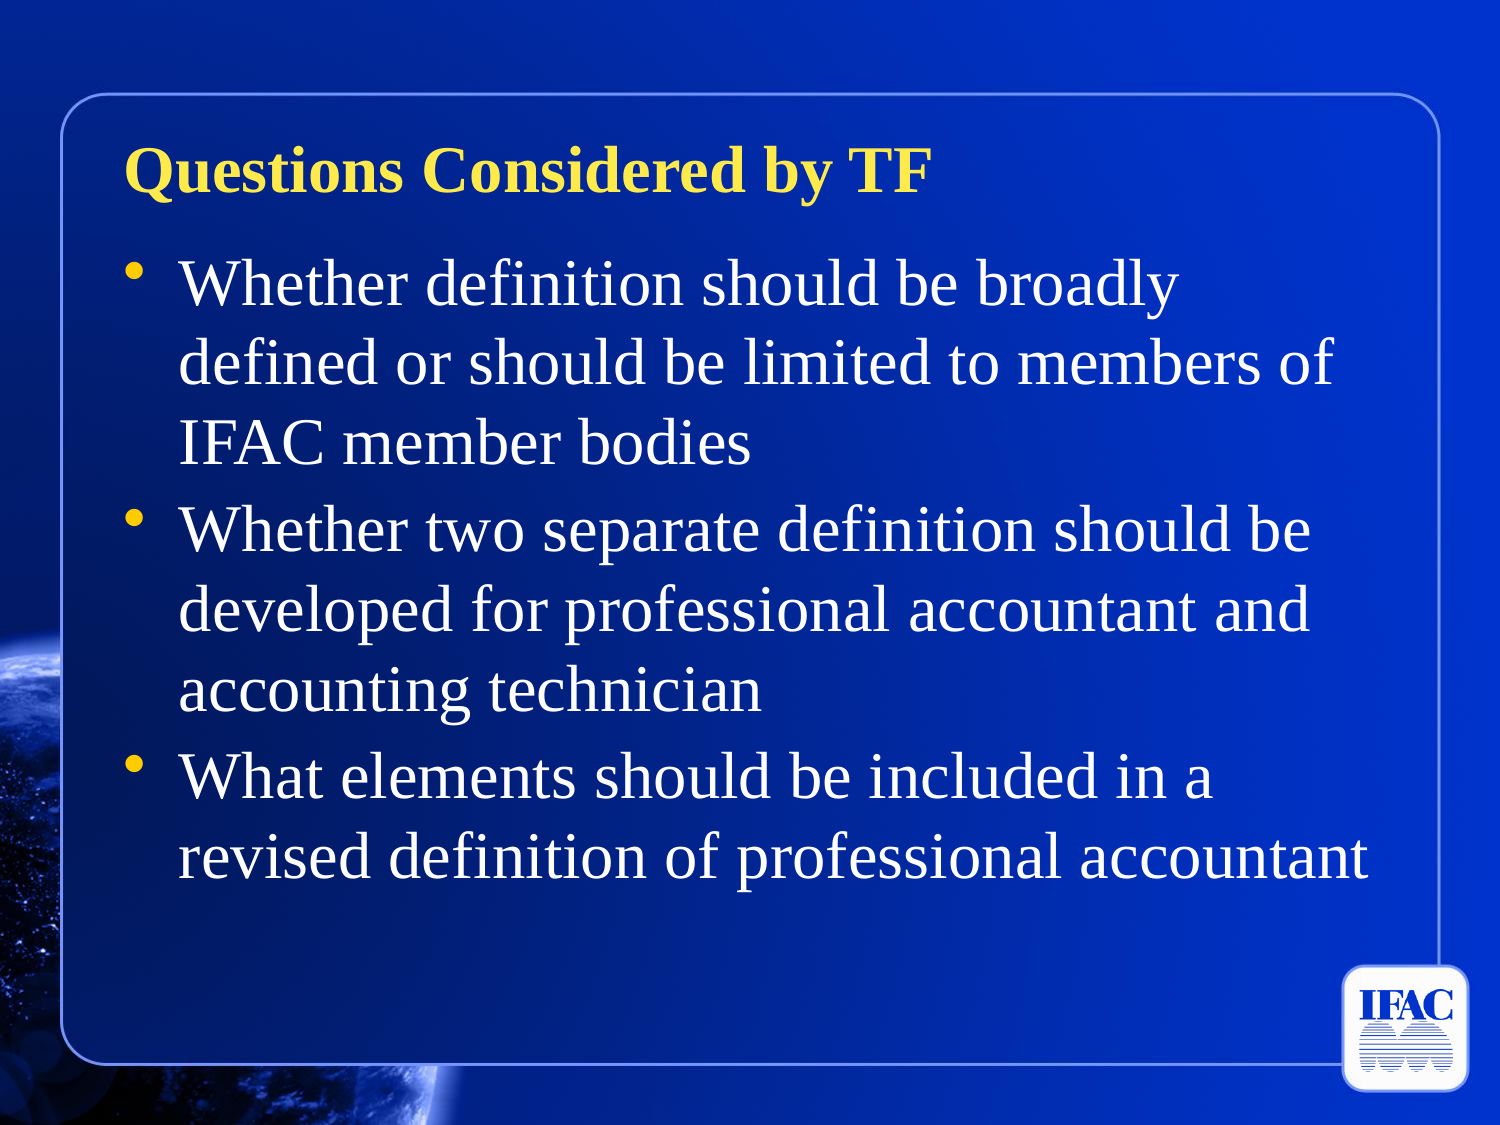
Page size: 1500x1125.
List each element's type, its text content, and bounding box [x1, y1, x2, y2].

list Questions Considered by TF [107, 118, 1411, 215]
list Whether definition should be broadly defined or should be limited to members of IFAC member bodies Whether two separate definition should be developed for professional accountant and accounting technician What elements should be included in a revised definition of professional accountant [107, 230, 1411, 1048]
picture [0, 0, 1500, 1125]
